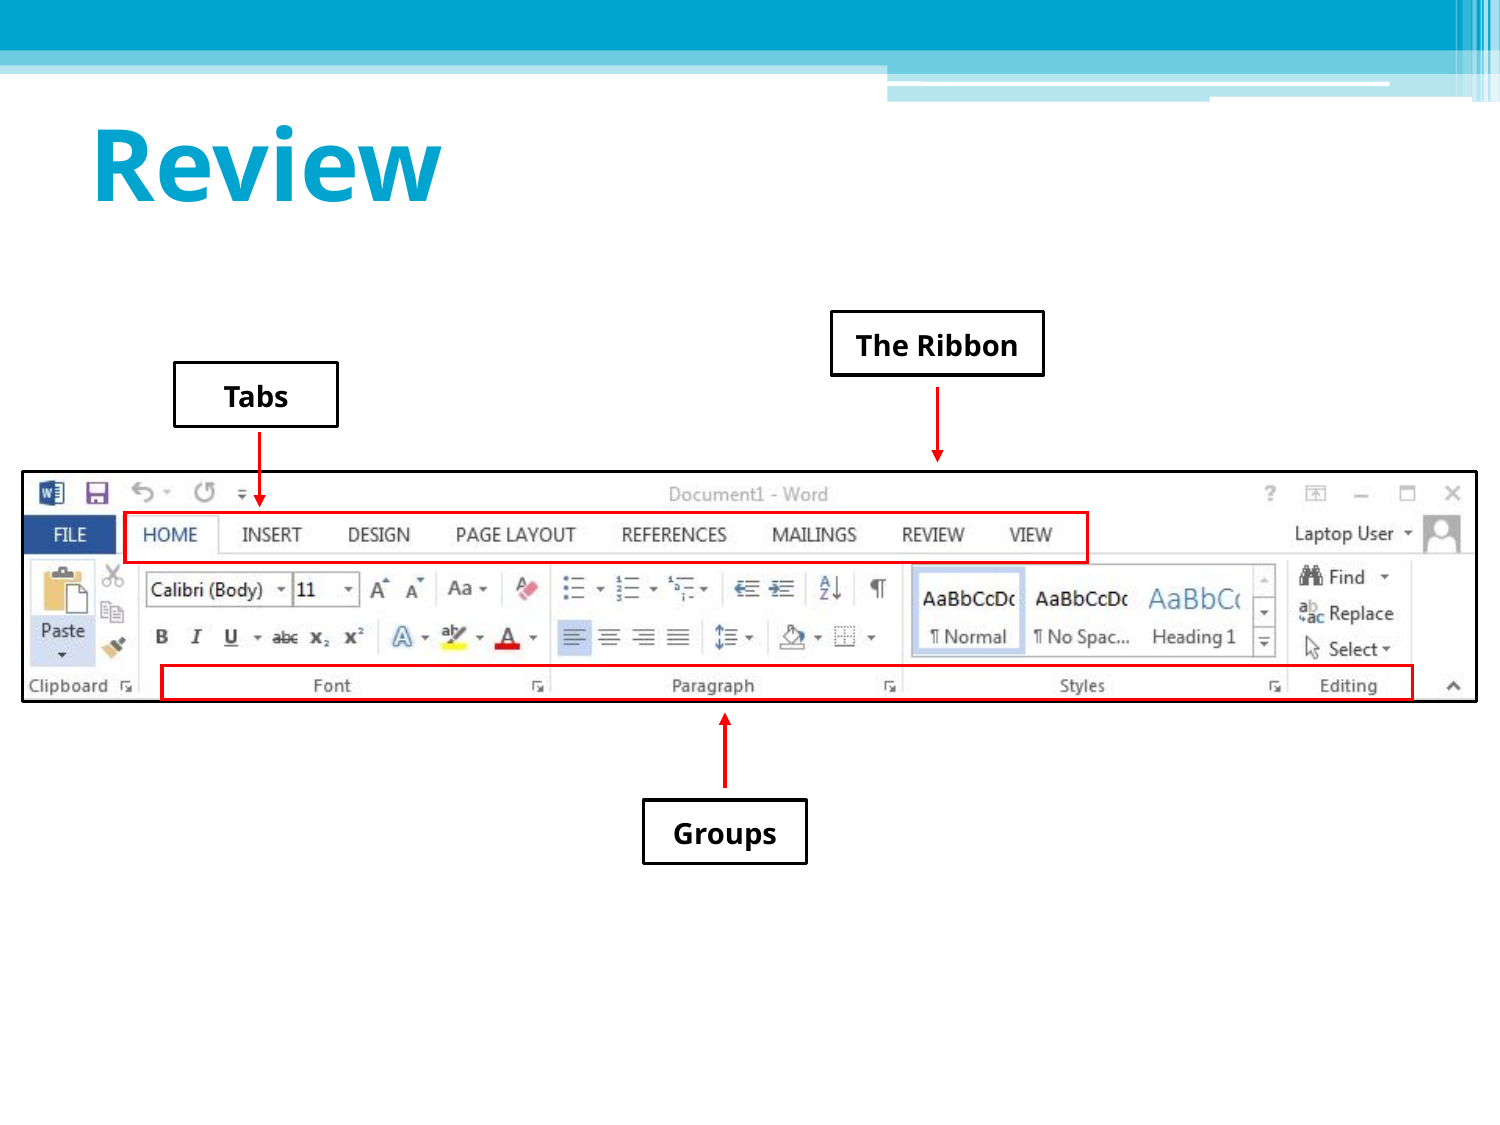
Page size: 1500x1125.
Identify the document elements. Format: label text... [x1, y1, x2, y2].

text_box The Ribbon [831, 311, 1044, 376]
title Review [75, 75, 1418, 248]
text_box Groups [643, 799, 807, 864]
text_box Tabs [174, 362, 338, 427]
picture [24, 472, 1475, 700]
